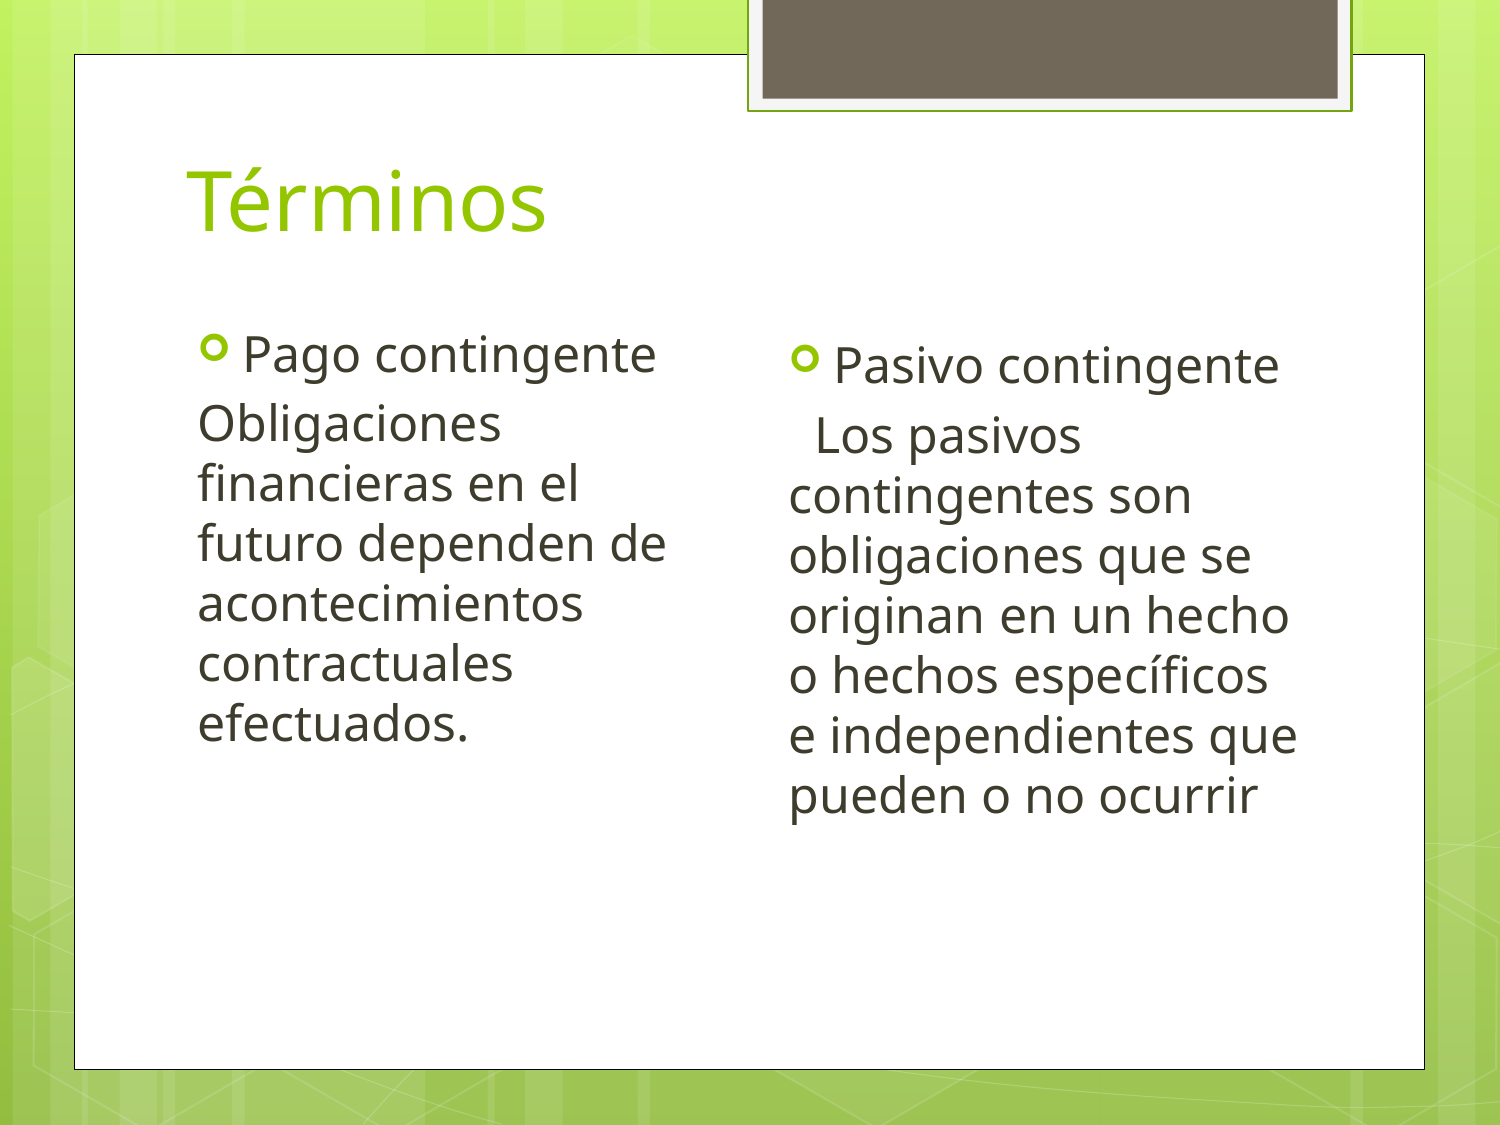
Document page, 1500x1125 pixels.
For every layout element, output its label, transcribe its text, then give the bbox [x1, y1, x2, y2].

list Pago contingente Obligaciones financieras en el futuro dependen de acontecimientos contractuales efectuados. [171, 314, 732, 953]
list Pasivo contingente Los pasivos contingentes son obligaciones que se originan en un hecho o hechos específicos e independientes que pueden o no ocurrir [761, 326, 1323, 953]
title Términos [171, 101, 1324, 256]
